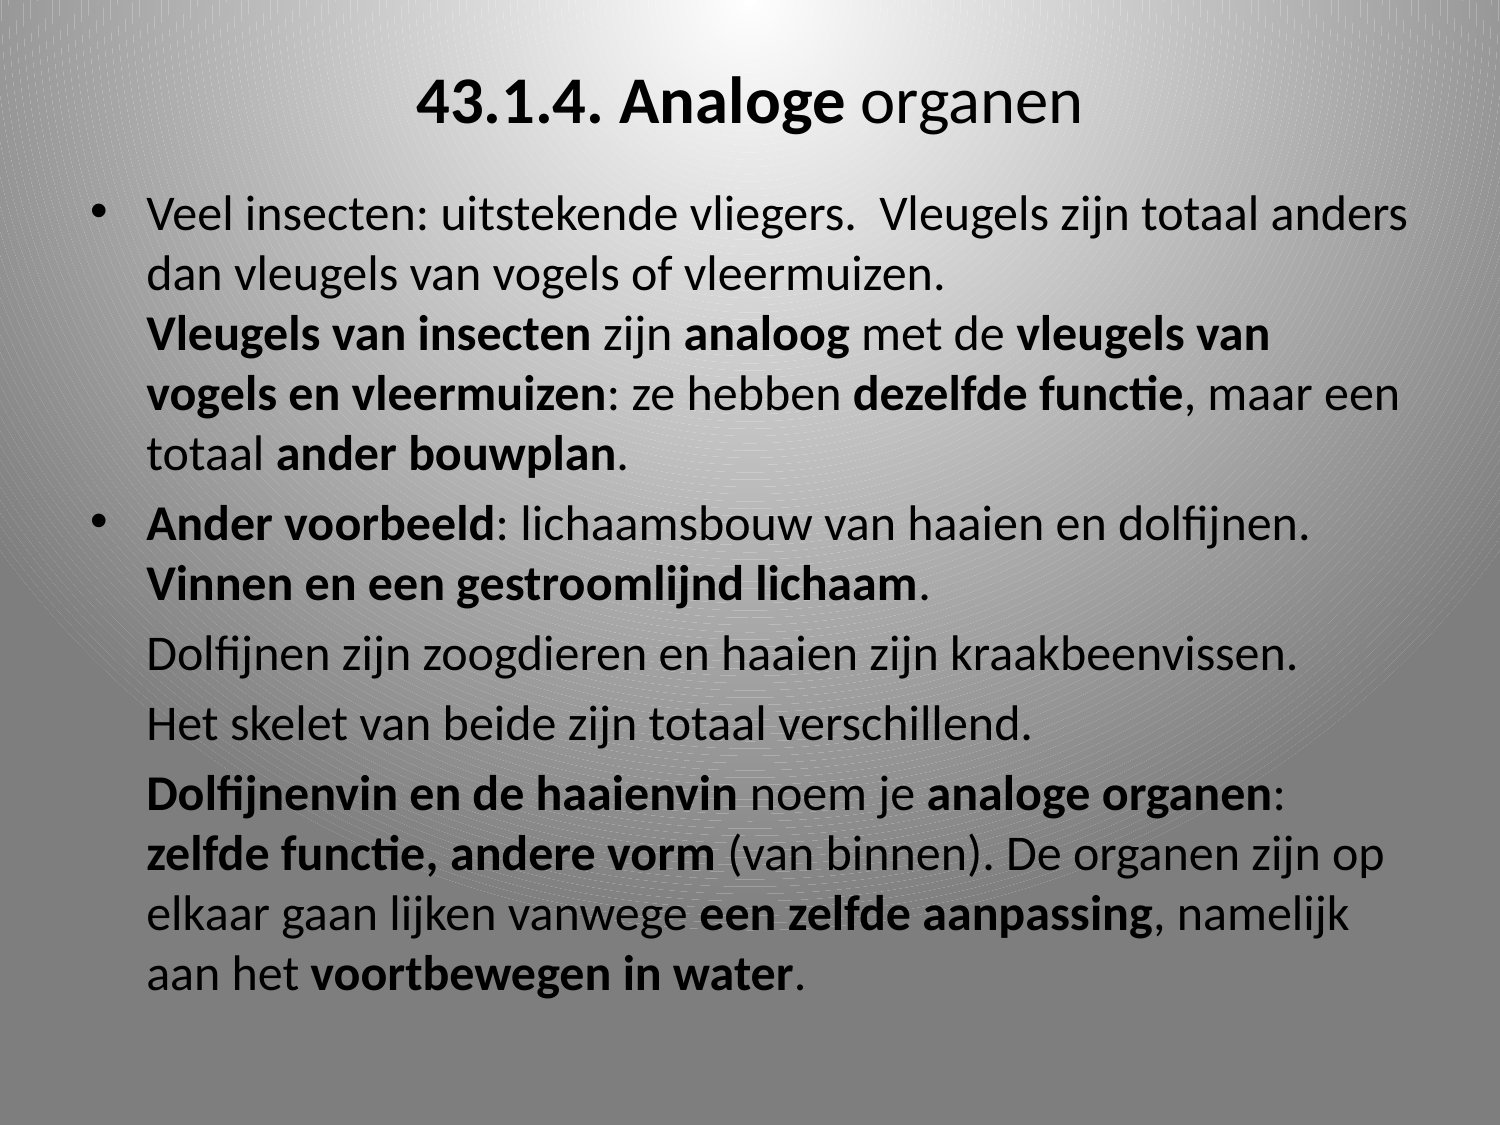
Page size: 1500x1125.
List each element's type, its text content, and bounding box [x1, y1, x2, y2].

title 43.1.4. Analoge organen [75, 45, 1425, 149]
list Veel insecten: uitstekende vliegers. Vleugels zijn totaal anders dan vleugels van vogels of vleermuizen. Vleugels van insecten zijn analoog met de vleugels van vogels en vleermuizen: ze hebben dezelfde functie, maar een totaal ander bouwplan. Ander voorbeeld: lichaamsbouw van haaien en dolfijnen. Vinnen en een gestroomlijnd lichaam. Dolfijnen zijn zoogdieren en haaien zijn kraakbeenvissen. Het skelet van beide zijn totaal verschillend. Dolfijnenvin en de haaienvin noem je analoge organen: zelfde functie, andere vorm (van binnen). De organen zijn op elkaar gaan lijken vanwege een zelfde aanpassing, namelijk aan het voortbewegen in water. [75, 172, 1425, 1083]
